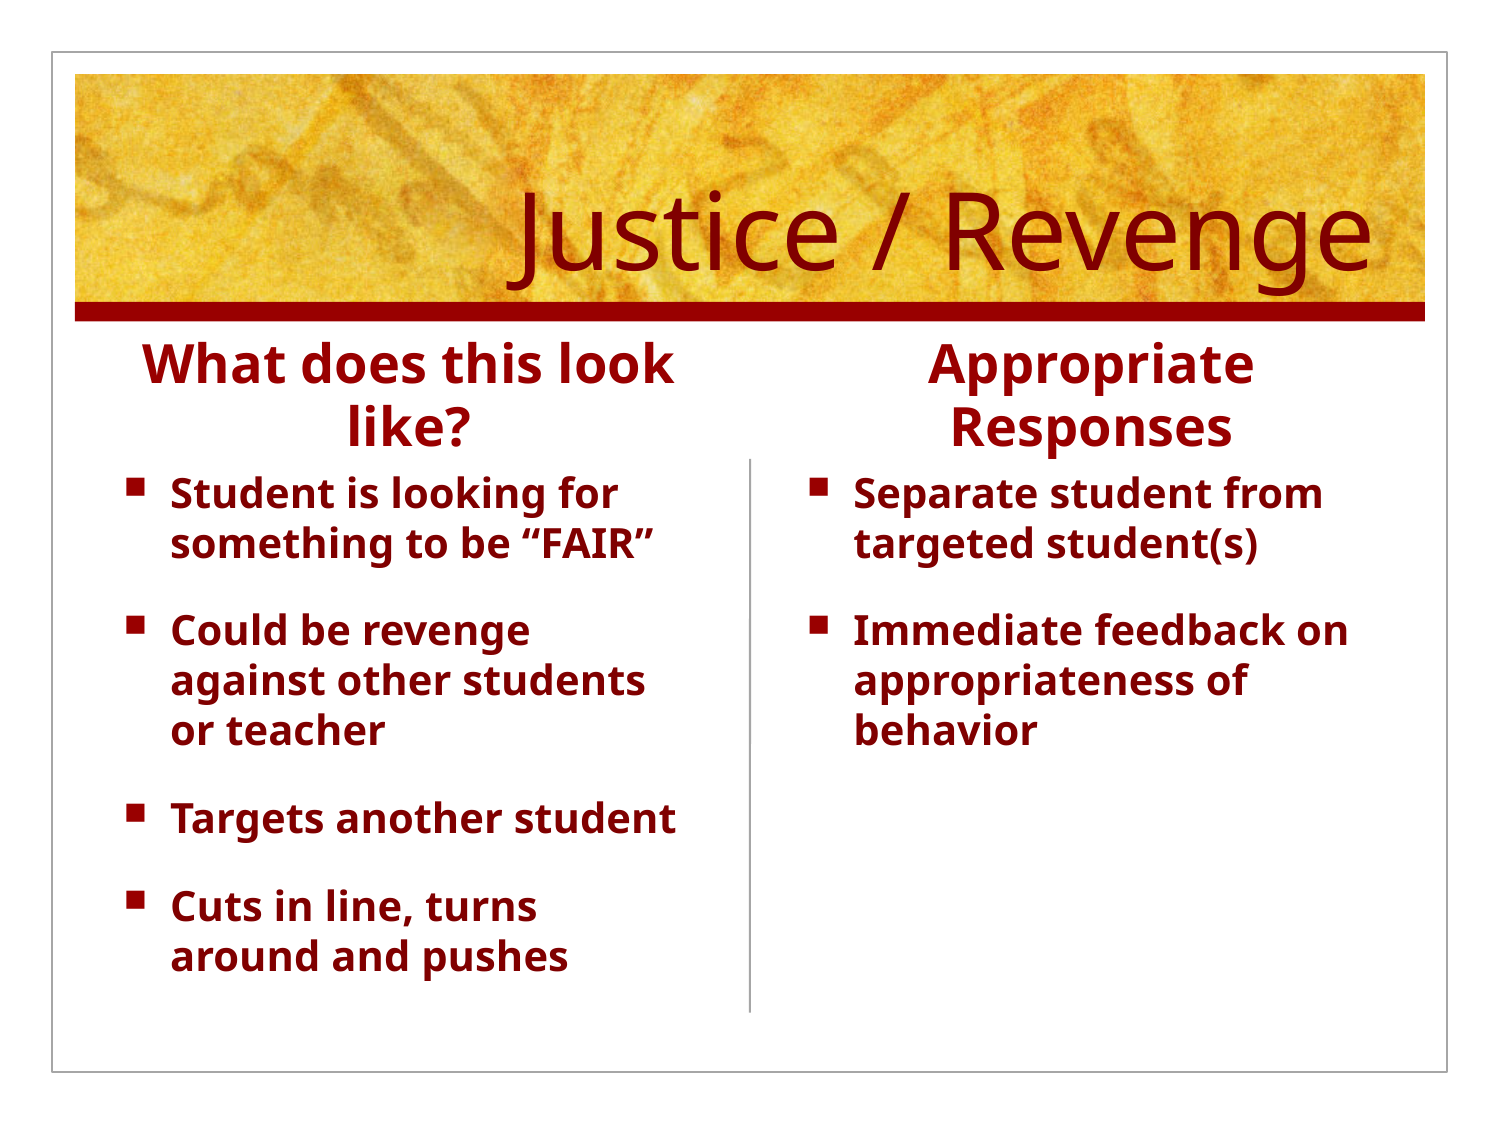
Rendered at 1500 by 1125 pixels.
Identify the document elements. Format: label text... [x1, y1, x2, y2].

list Appropriate Responses [791, 334, 1392, 455]
title Justice / Revenge [108, 74, 1392, 292]
list Separate student from targeted student(s) Immediate feedback on appropriateness of behavior [791, 458, 1392, 1005]
list What does this look like? [108, 334, 709, 455]
list Student is looking for something to be “FAIR” Could be revenge against other students or teacher Targets another student Cuts in line, turns around and pushes [108, 458, 709, 1005]
picture [75, 74, 1425, 301]
